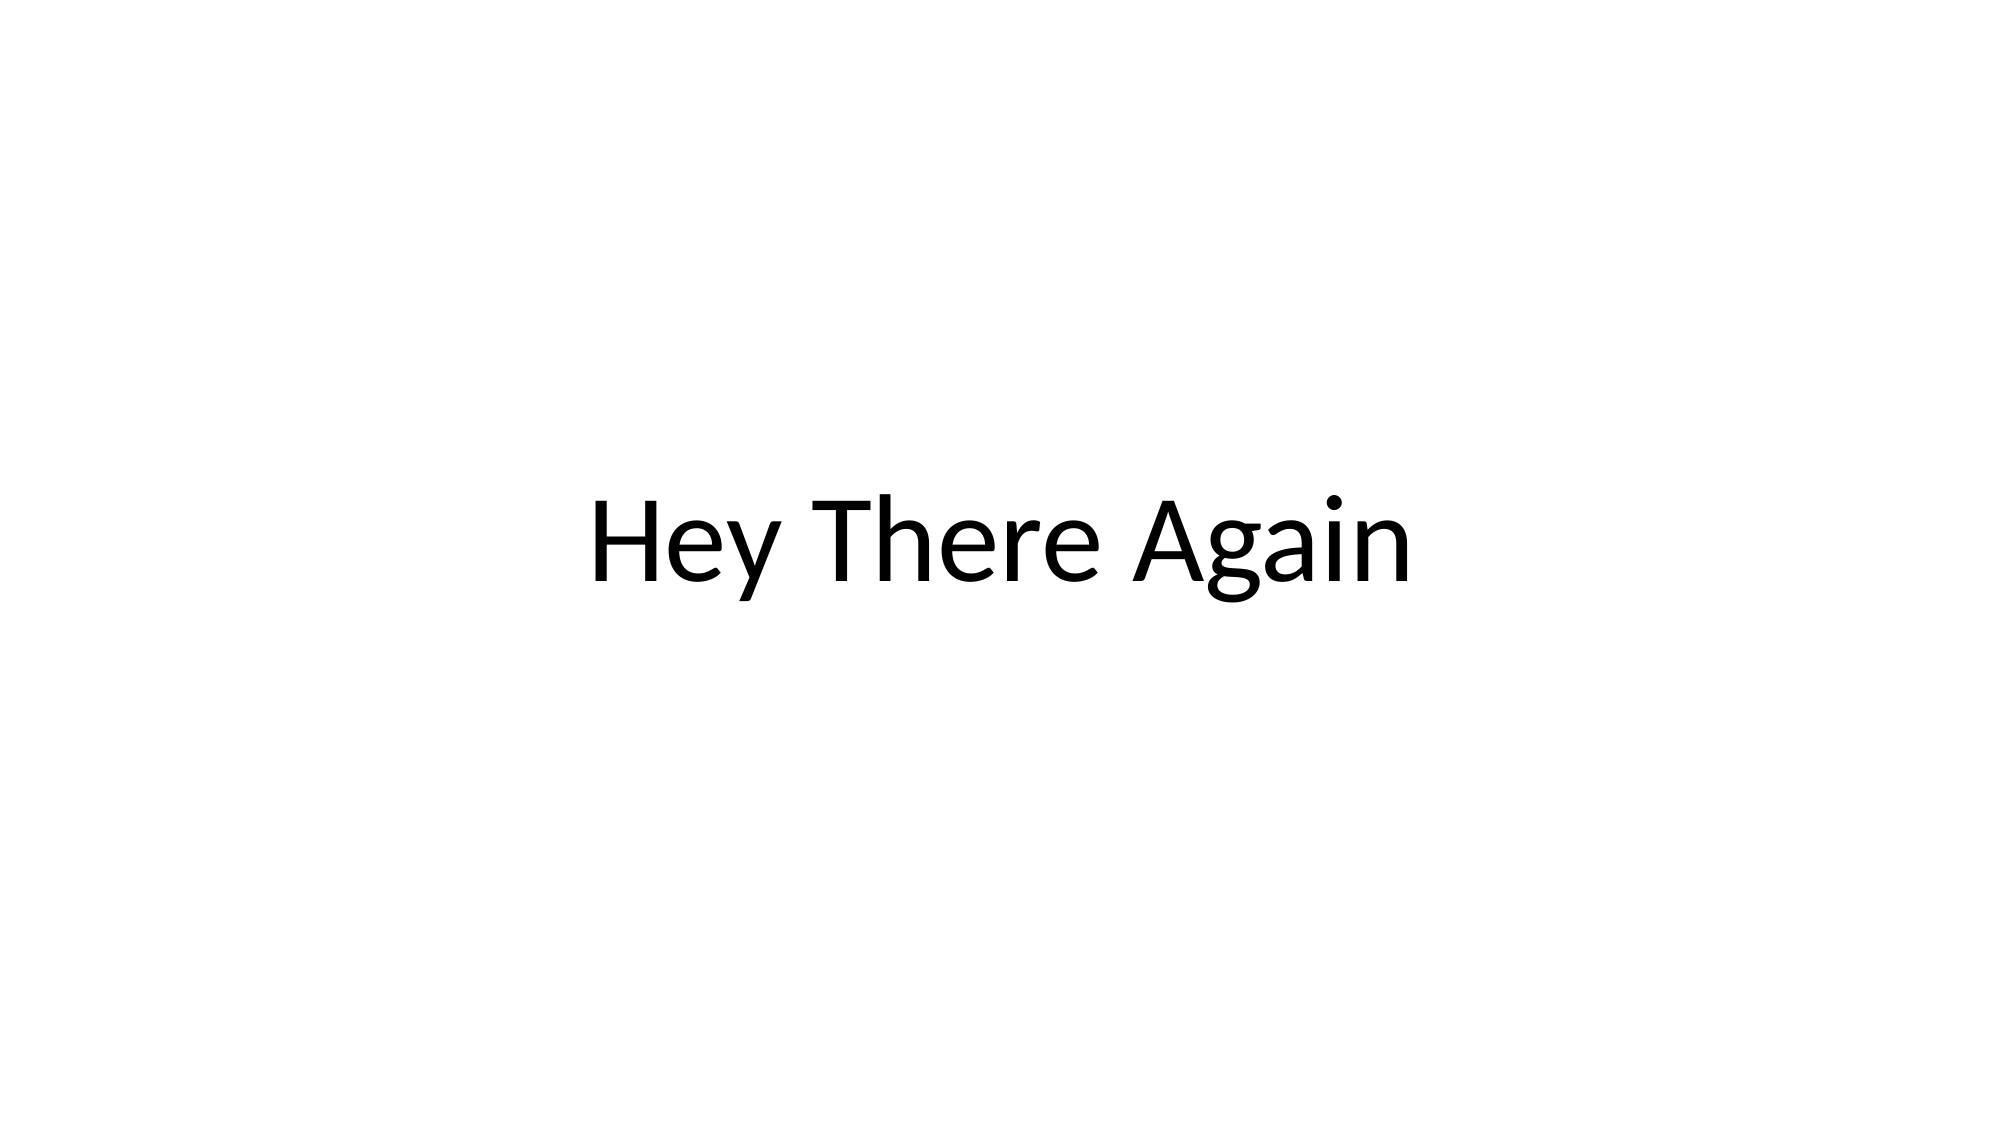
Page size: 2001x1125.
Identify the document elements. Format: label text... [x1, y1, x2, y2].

list Hey There Again [139, 465, 1864, 893]
